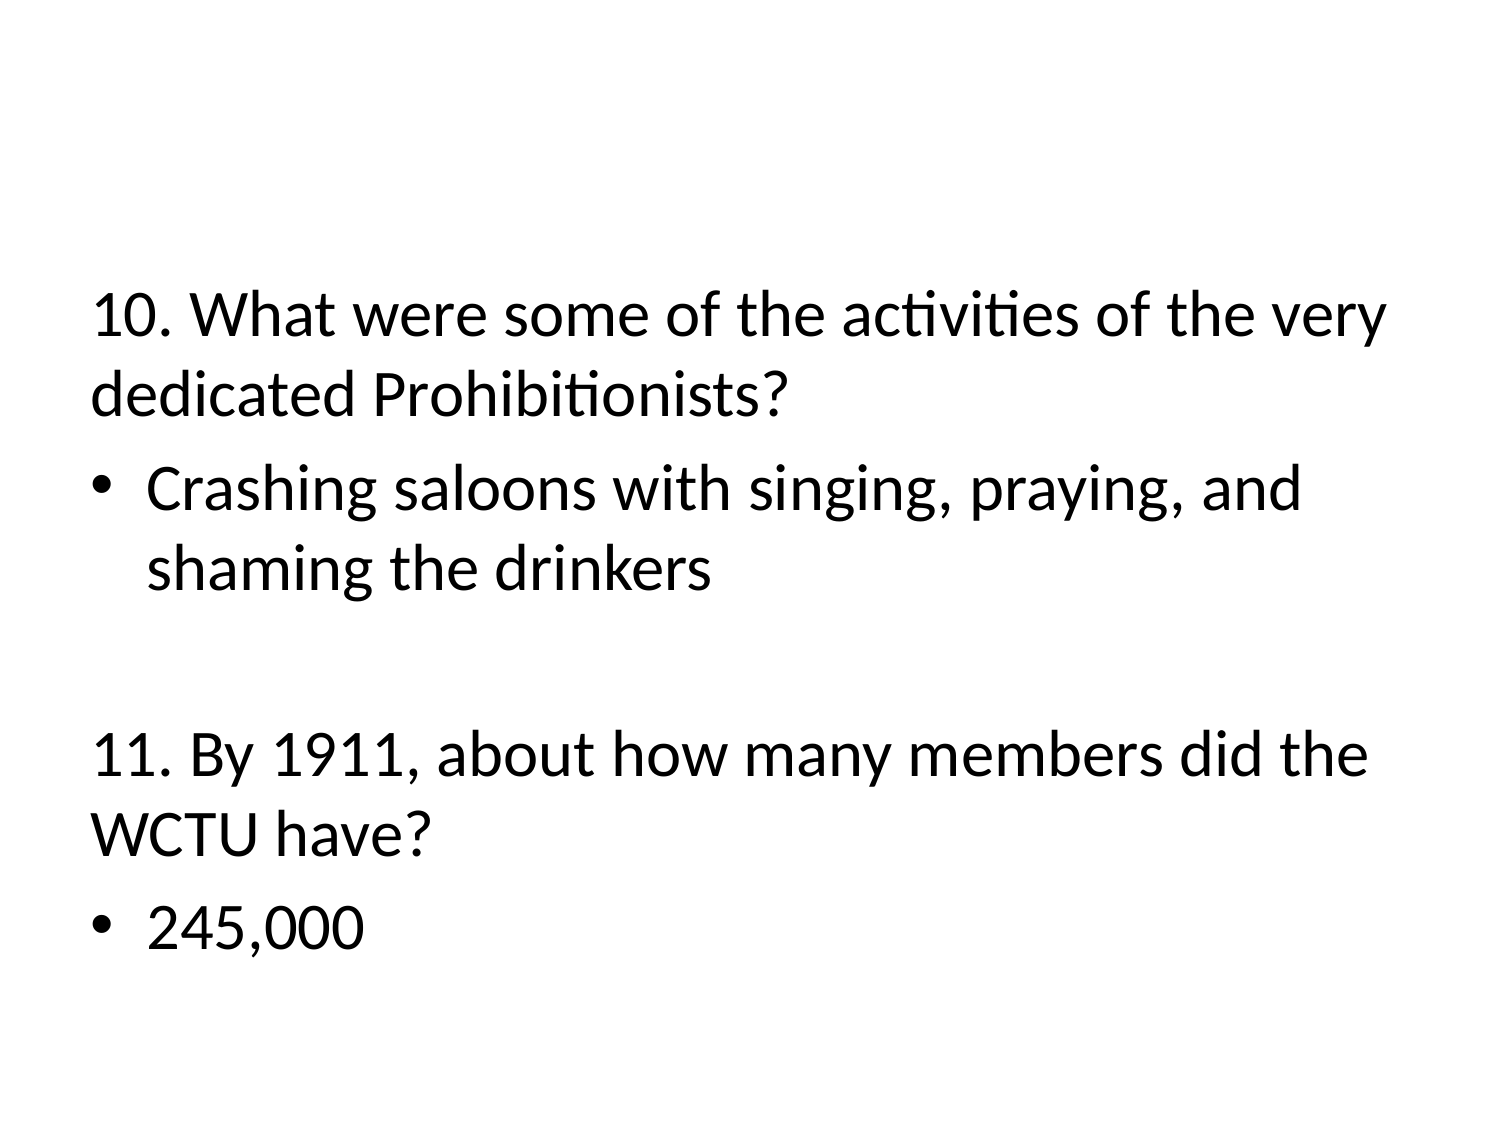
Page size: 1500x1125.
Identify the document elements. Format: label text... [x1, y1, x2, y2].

list 10. What were some of the activities of the very dedicated Prohibitionists? Crashing saloons with singing, praying, and shaming the drinkers 11. By 1911, about how many members did the WCTU have? 245,000 [75, 262, 1425, 1005]
